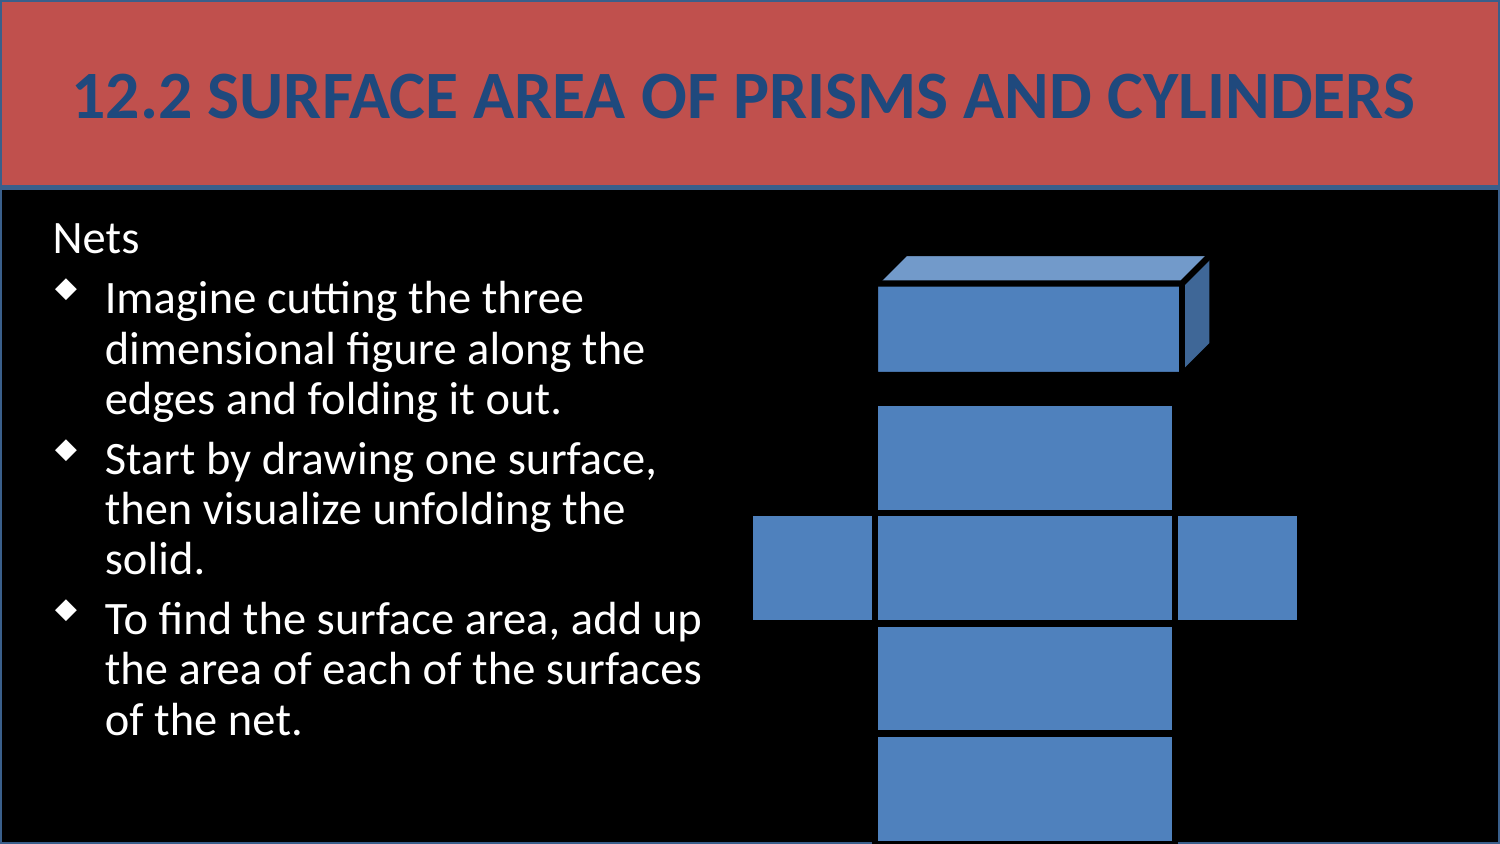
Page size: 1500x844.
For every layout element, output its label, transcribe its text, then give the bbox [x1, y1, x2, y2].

title 12.2 Surface Area of Prisms and Cylinders [37, 33, 1450, 150]
text_box [875, 253, 1213, 375]
list Nets Imagine cutting the three dimensional figure along the edges and folding it out. Start by drawing one surface, then visualize unfolding the solid. To find the surface area, add up the area of each of the surfaces of the net. [37, 206, 738, 754]
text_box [749, 402, 1301, 844]
